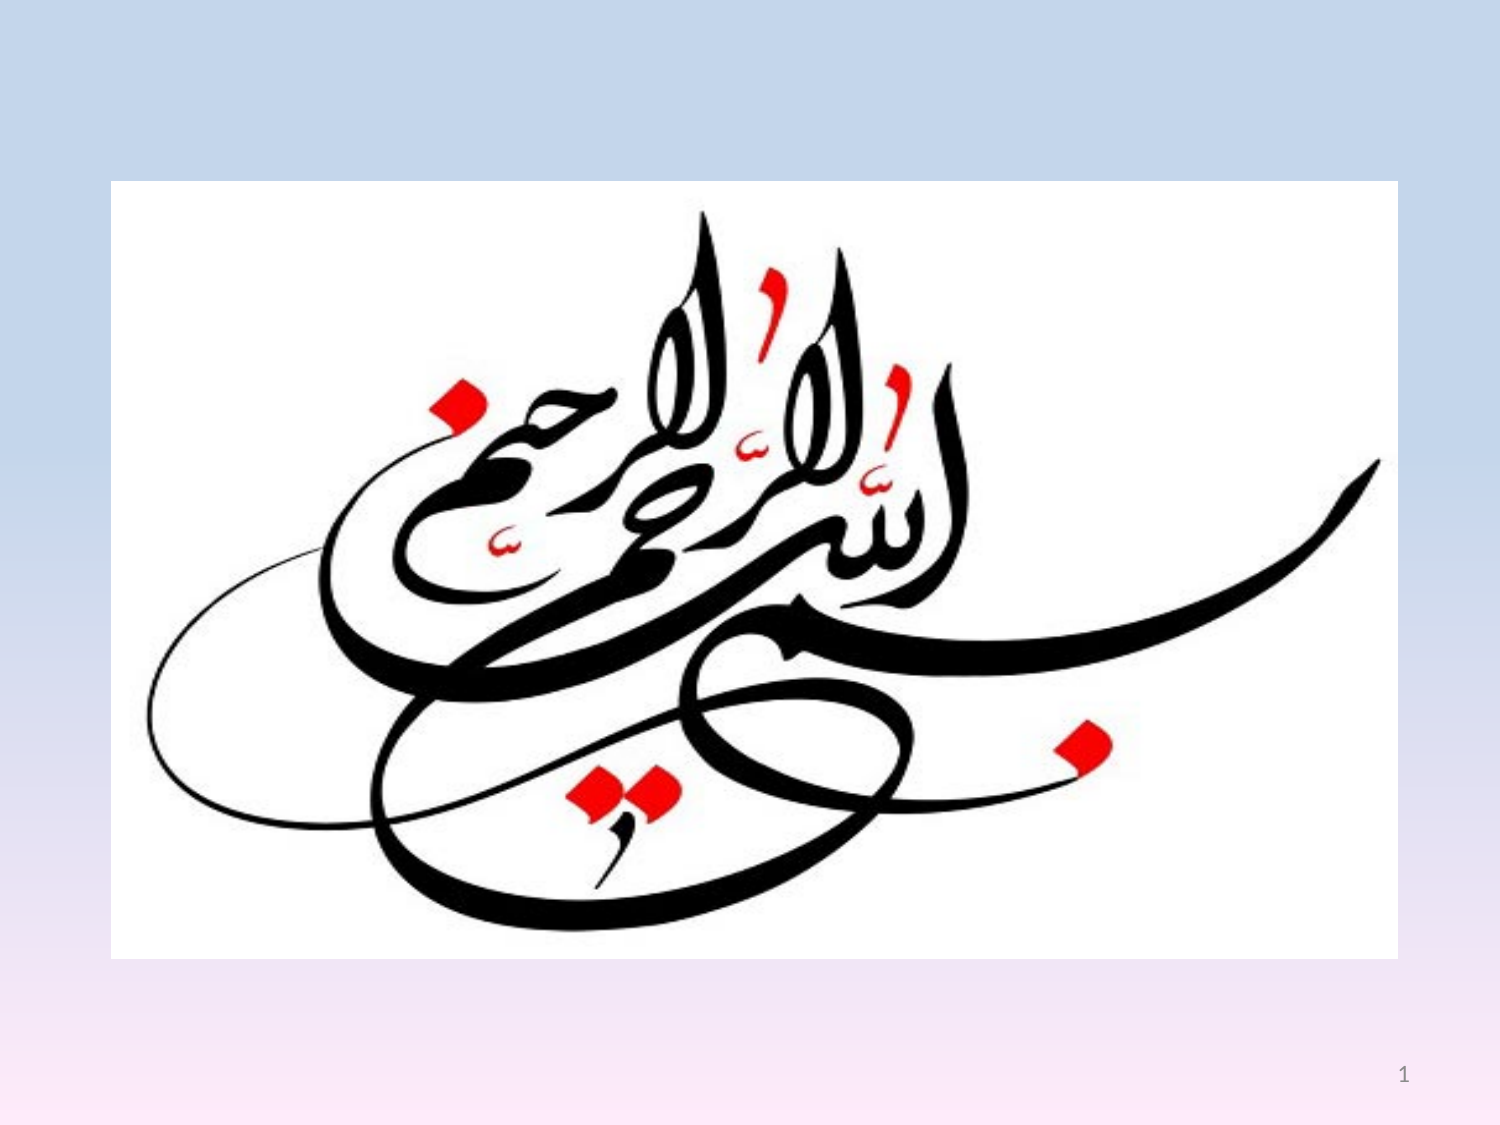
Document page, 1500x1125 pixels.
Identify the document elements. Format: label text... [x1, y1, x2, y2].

picture [111, 180, 1398, 959]
slide_number 1 [1074, 1042, 1425, 1103]
